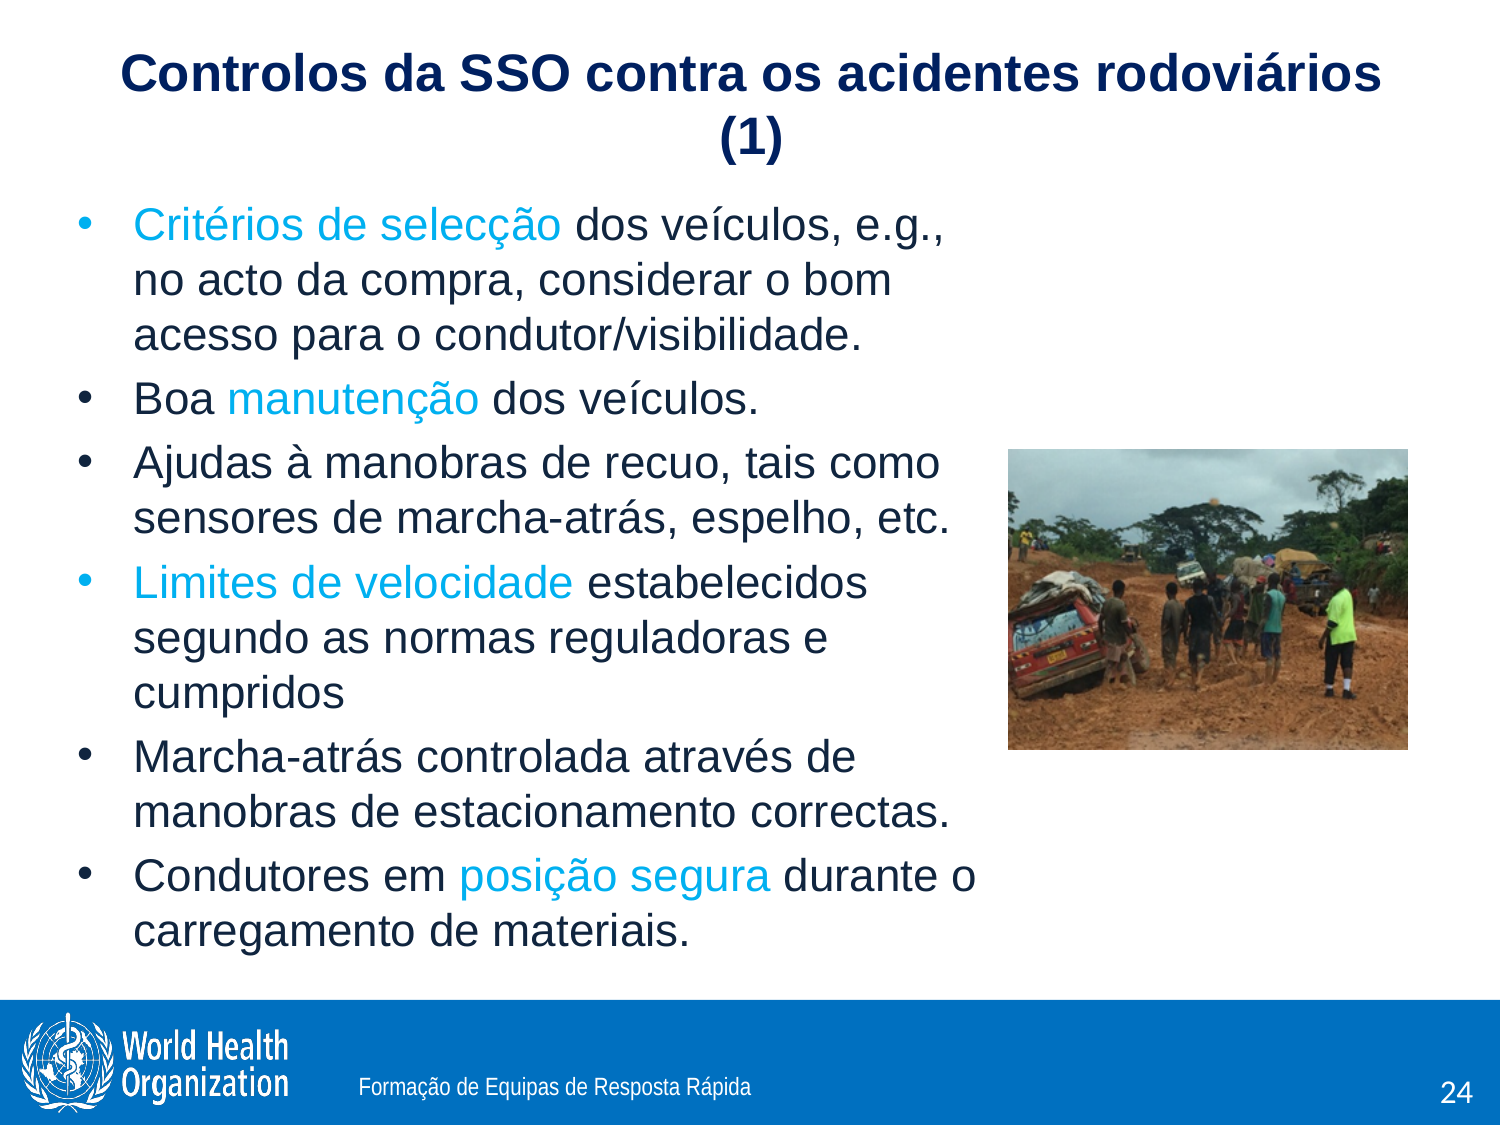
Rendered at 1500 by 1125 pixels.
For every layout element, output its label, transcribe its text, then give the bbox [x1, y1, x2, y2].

title Controlos da SSO contra os acidentes rodoviários (1) [76, 30, 1427, 174]
picture [1007, 449, 1409, 751]
picture [21, 1012, 288, 1113]
list Critérios de selecção dos veículos, e.g., no acto da compra, considerar o bom acesso para o condutor/visibilidade. Boa manutenção dos veículos. Ajudas à manobras de recuo, tais como sensores de marcha-atrás, espelho, etc. Limites de velocidade estabelecidos segundo as normas reguladoras e cumpridos Marcha-atrás controlada através de manobras de estacionamento correctas. Condutores em posição segura durante o carregamento de materiais. [62, 187, 1008, 993]
